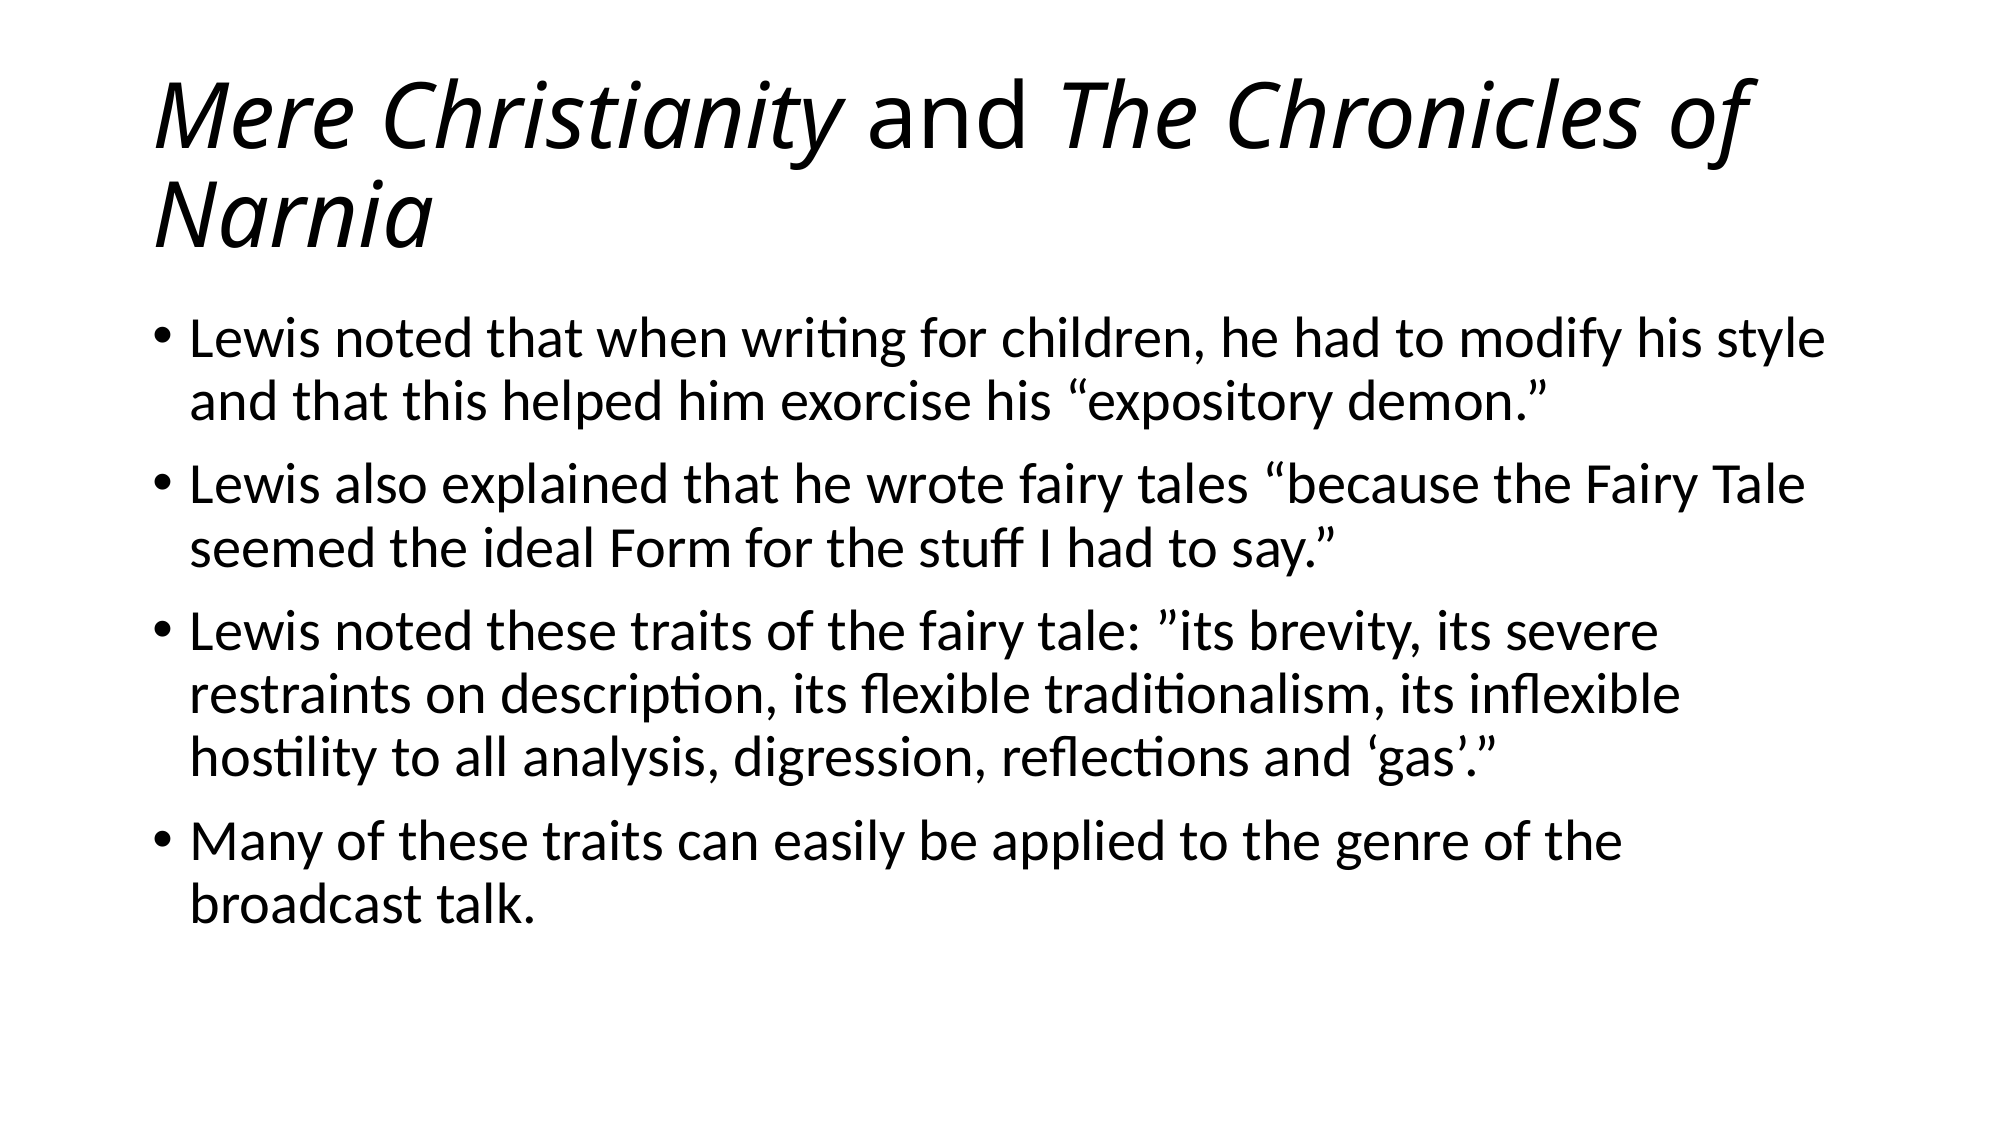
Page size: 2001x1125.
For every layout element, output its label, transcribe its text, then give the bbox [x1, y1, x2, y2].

title Mere Christianity and The Chronicles of Narnia [137, 59, 1863, 278]
list Lewis noted that when writing for children, he had to modify his style and that this helped him exorcise his “expository demon.” Lewis also explained that he wrote fairy tales “because the Fairy Tale seemed the ideal Form for the stuff I had to say.” Lewis noted these traits of the fairy tale: ”its brevity, its severe restraints on description, its flexible traditionalism, its inflexible hostility to all analysis, digression, reflections and ‘gas’.” Many of these traits can easily be applied to the genre of the broadcast talk. [137, 299, 1863, 1014]
